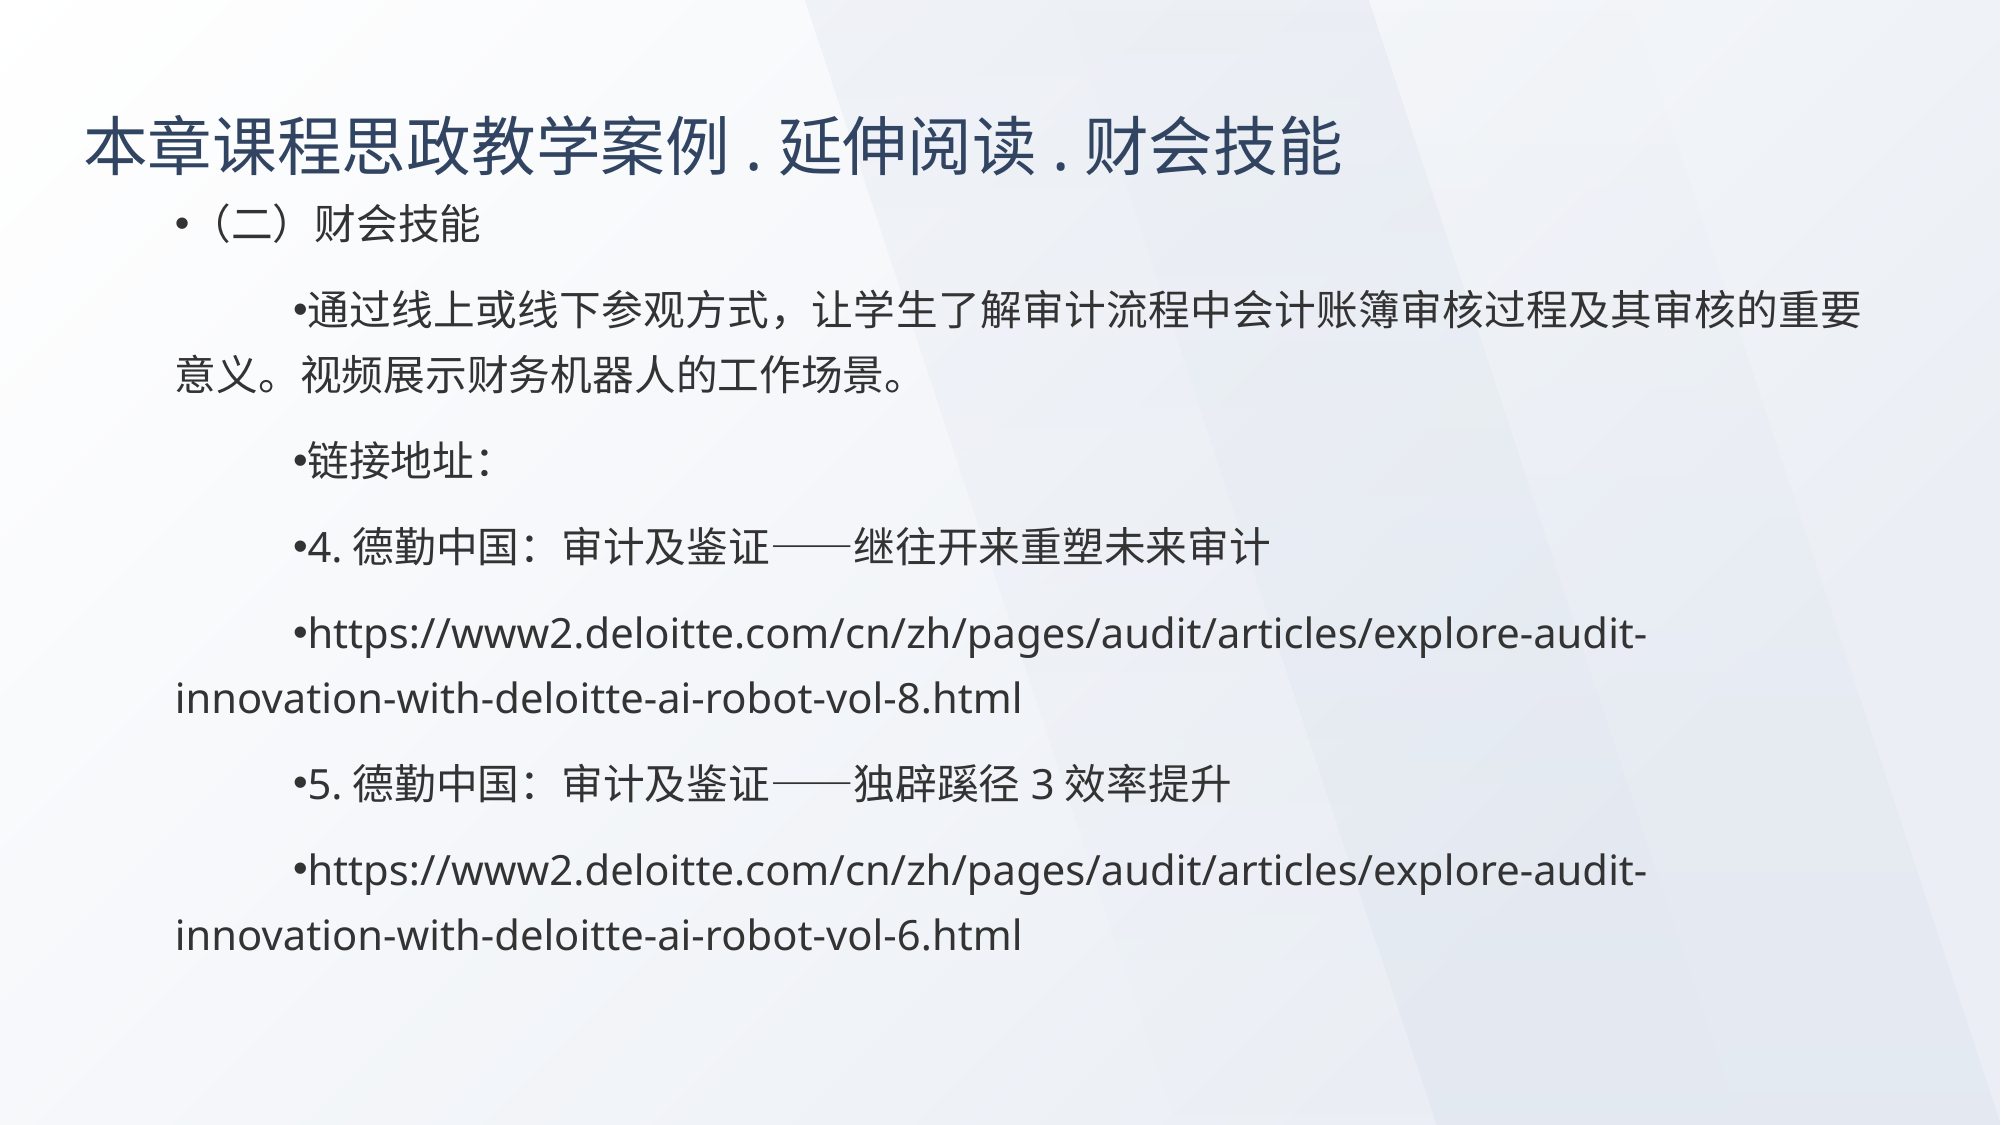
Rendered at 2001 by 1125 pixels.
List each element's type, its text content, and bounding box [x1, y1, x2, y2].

list （二）财会技能 通过线上或线下参观方式，让学生了解审计流程中会计账簿审核过程及其审核的重要意义。视频展示财务机器人的工作场景。 链接地址： 4.德勤中国：审计及鉴证——继往开来重塑未来审计 https://www2.deloitte.com/cn/zh/pages/audit/articles/explore-audit-innovation-with-deloitte-ai-robot-vol-8.html 5.德勤中国：审计及鉴证——独辟蹊径3效率提升 https://www2.deloitte.com/cn/zh/pages/audit/articles/explore-audit-innovation-with-deloitte-ai-robot-vol-6.html [137, 183, 1863, 1060]
title 本章课程思政教学案例.延伸阅读.财会技能 [83, 100, 1361, 184]
